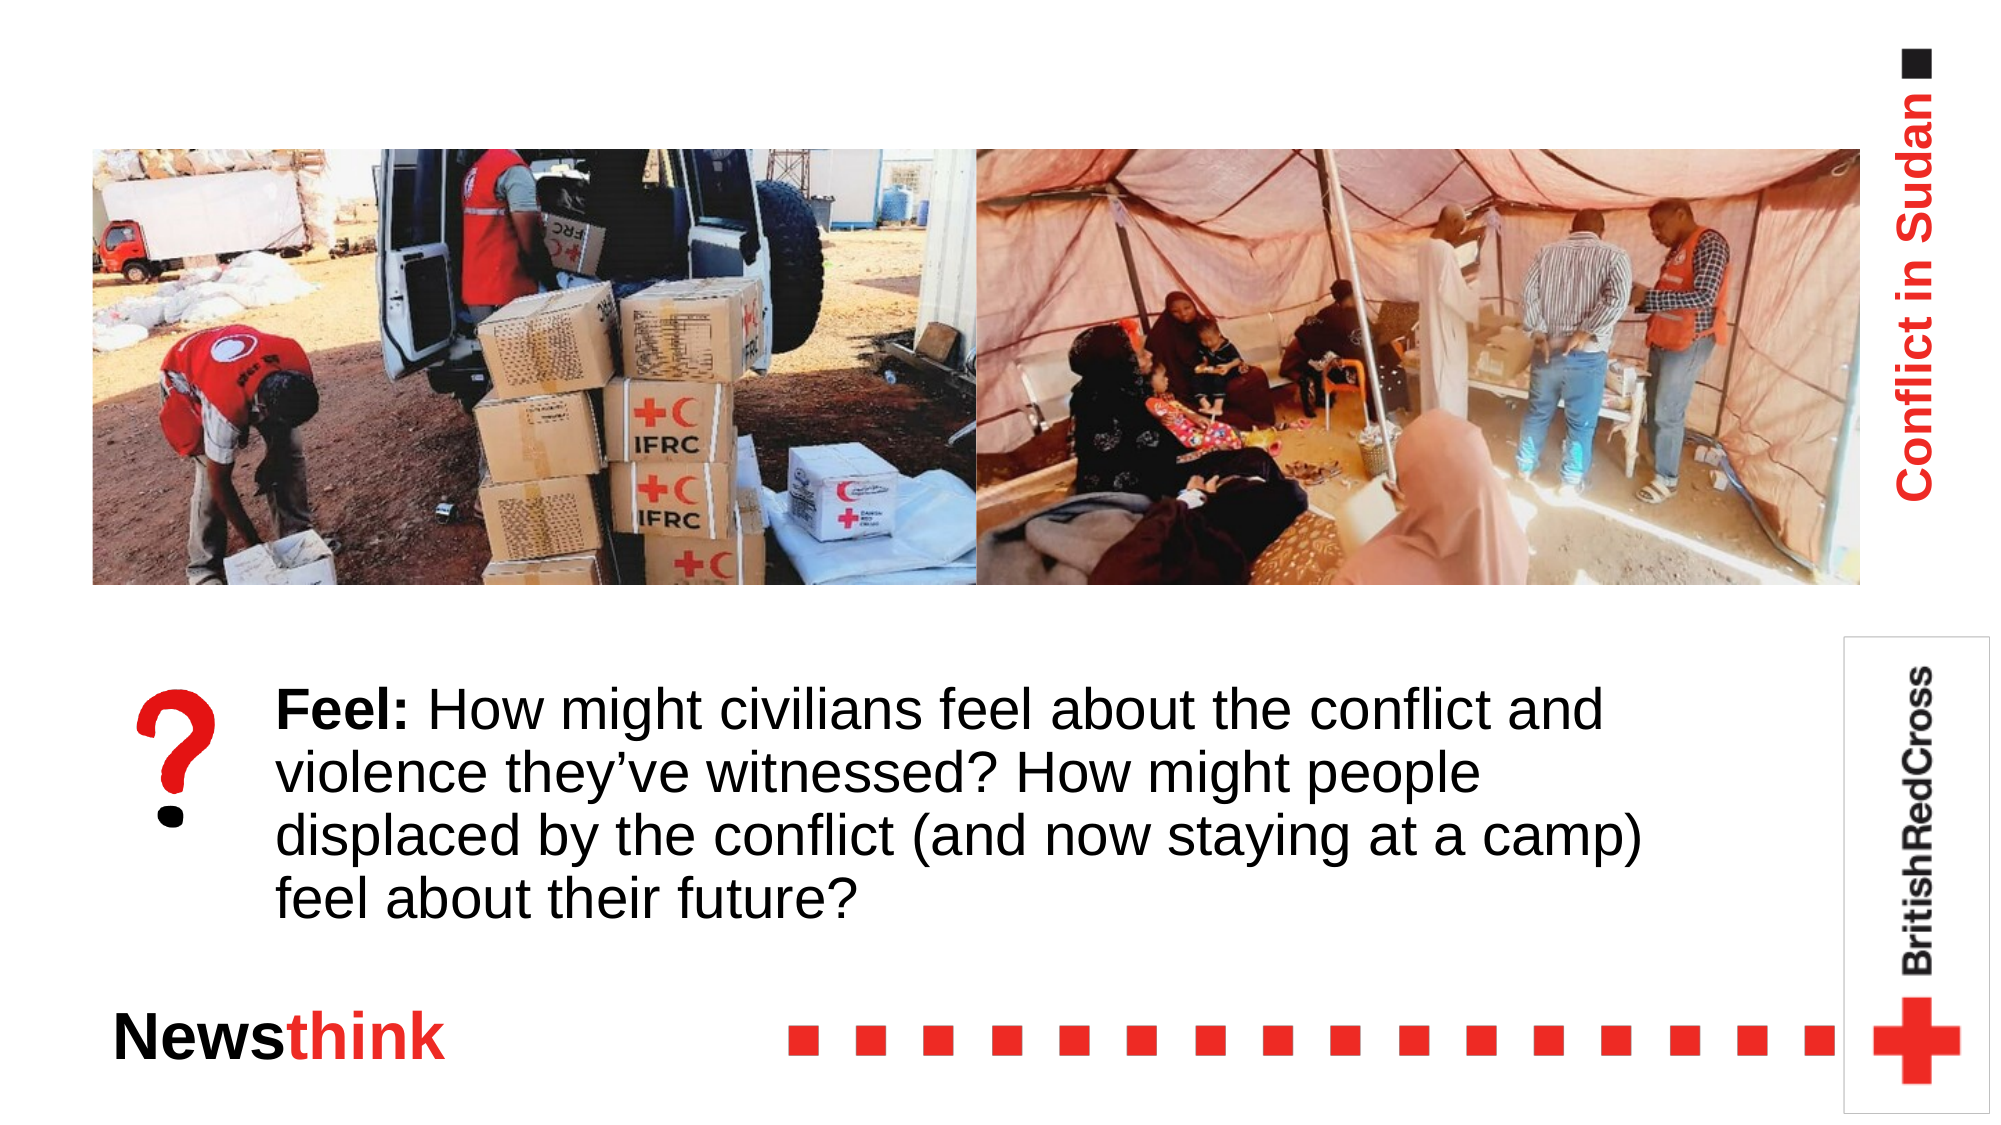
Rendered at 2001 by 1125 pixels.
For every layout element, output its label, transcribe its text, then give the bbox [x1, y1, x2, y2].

picture [90, 672, 261, 843]
text_box Newsthink [97, 985, 779, 1081]
text_box Conflict in Sudan [1873, 61, 1949, 518]
text_box Feel: How might civilians feel about the conflict and violence they’ve witnessed? How might people displaced by the conflict (and now staying at a camp) feel about their future? [260, 672, 1746, 975]
picture [92, 149, 1861, 585]
